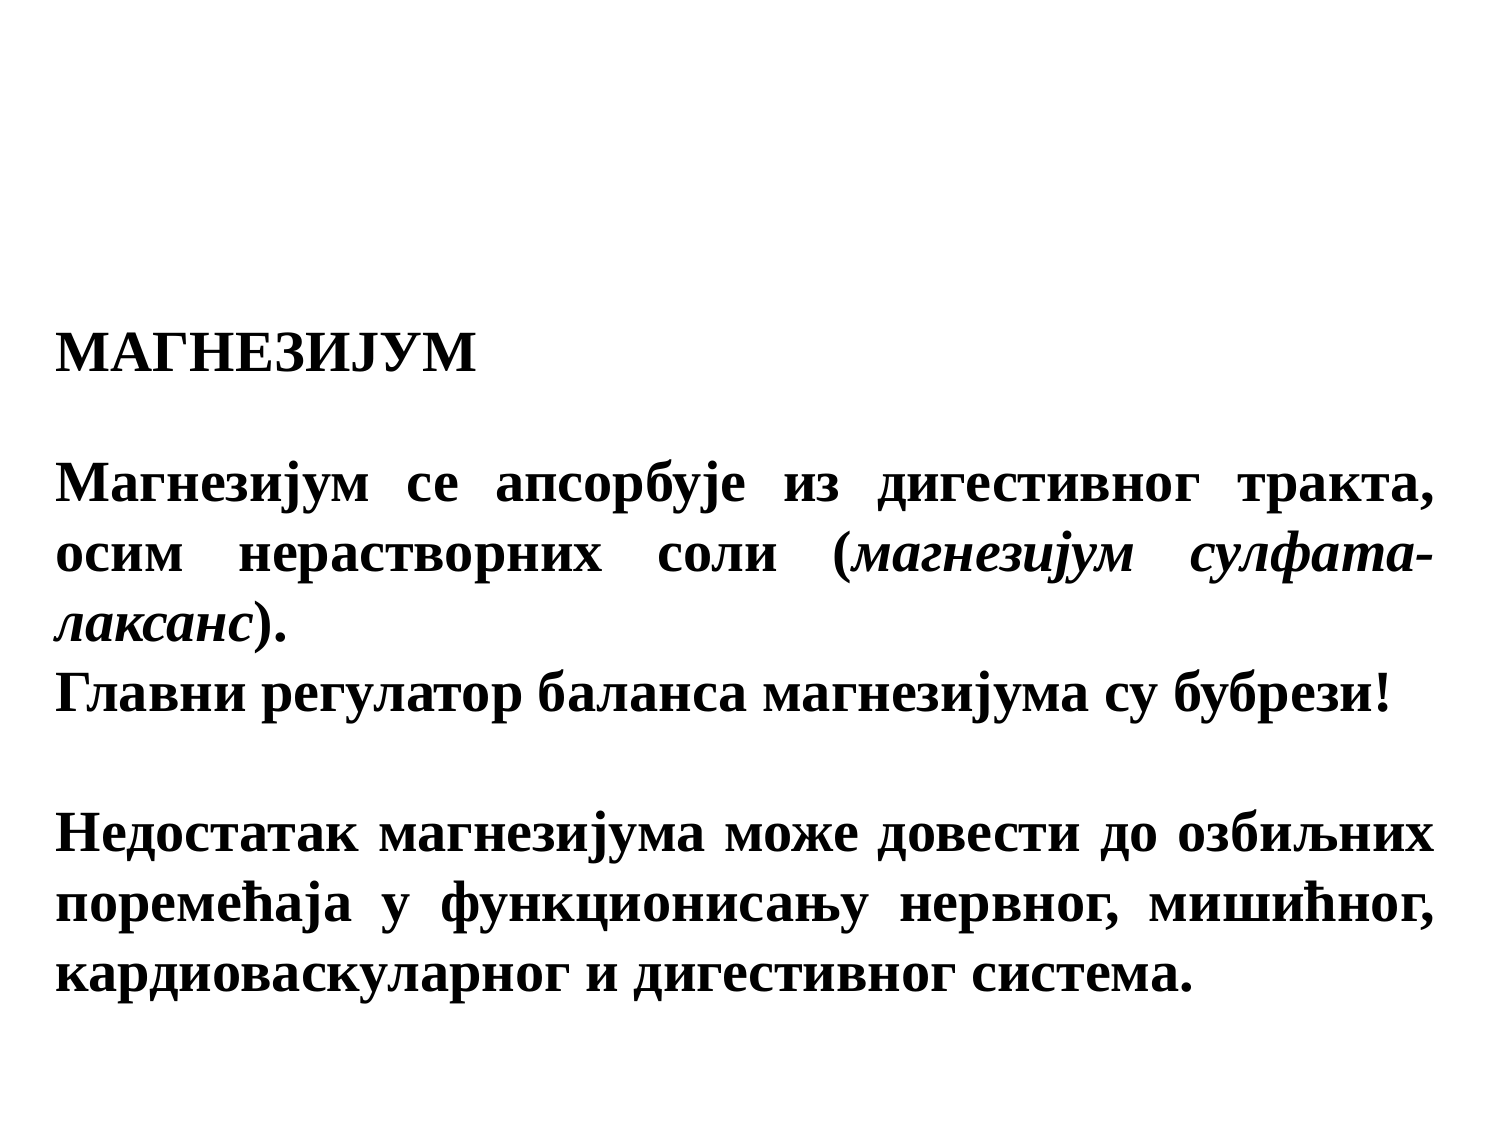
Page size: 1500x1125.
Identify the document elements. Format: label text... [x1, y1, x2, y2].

text_box МАГНЕЗИЈУМ Магнезијум се апсорбује из дигестивног тракта, осим нерастворних соли (магнезијум сулфата-лаксанс). Главни регулатор баланса магнезијума су бубрези! Недостатак магнезијума може довести до озбиљних поремећаја у функционисању нервног, мишићног, кардиоваскуларног и дигестивног система. [41, 305, 1450, 1125]
